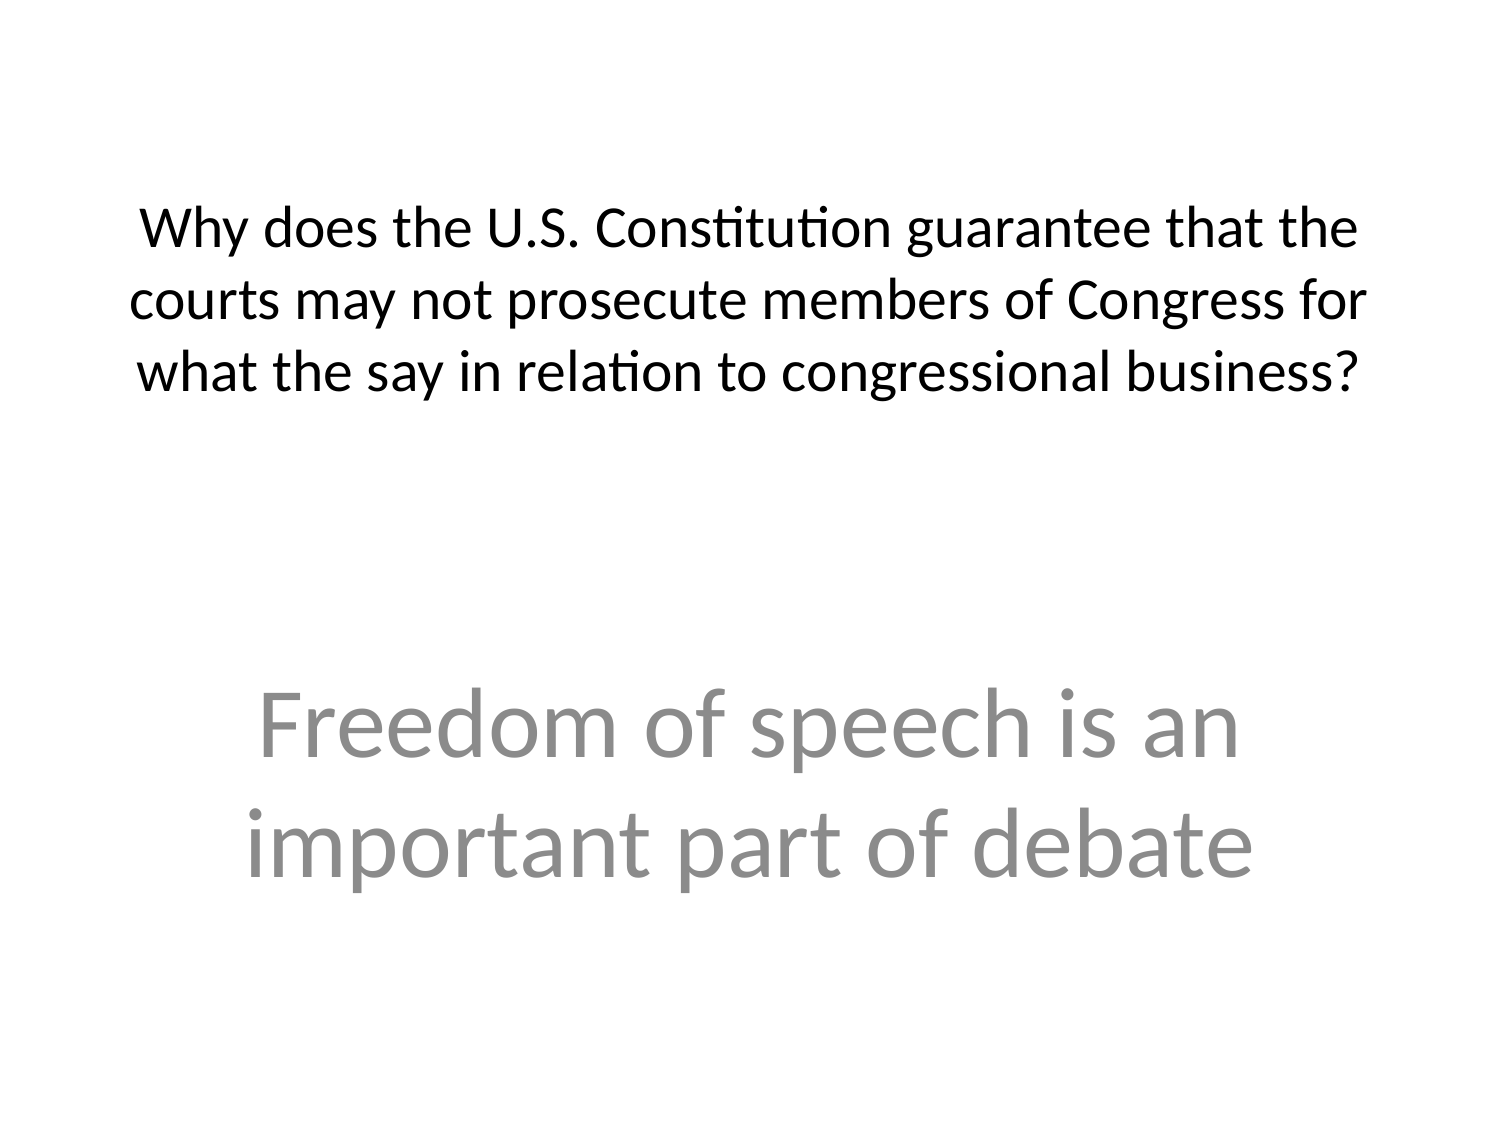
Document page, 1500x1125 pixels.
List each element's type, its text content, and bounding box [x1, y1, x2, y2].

title Why does the U.S. Constitution guarantee that the courts may not prosecute members of Congress for what the say in relation to congressional business? [112, 174, 1388, 417]
subtitle Freedom of speech is an important part of debate [225, 650, 1275, 938]
